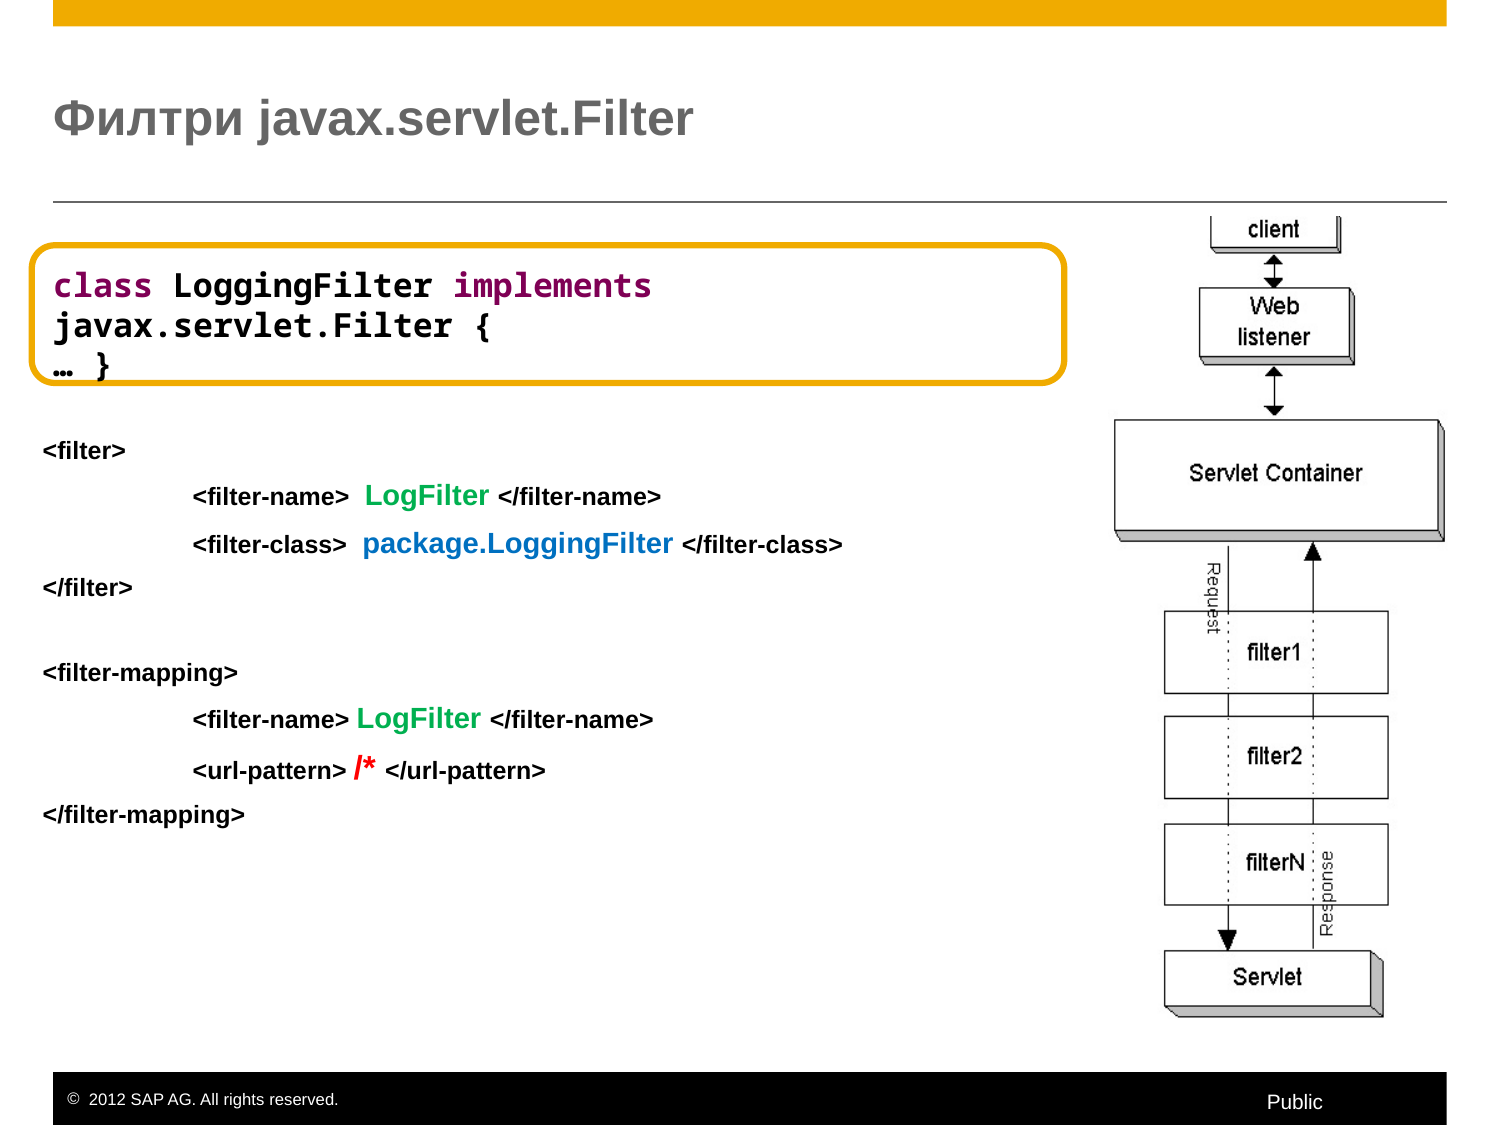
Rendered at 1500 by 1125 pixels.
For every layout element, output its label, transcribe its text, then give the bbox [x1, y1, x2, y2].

picture [1108, 215, 1450, 1020]
list <filter> <filter-name> LogFilter </filter-name> <filter-class> package.LoggingFilter </filter-class> </filter> <filter-mapping> <filter-name> LogFilter </filter-name> <url-pattern> /* </url-pattern> </filter-mapping> [42, 434, 1102, 988]
title Филтри javax.servlet.Filter [53, 53, 1447, 178]
text_box class LoggingFilter implements javax.servlet.Filter { … } [31, 245, 1065, 383]
